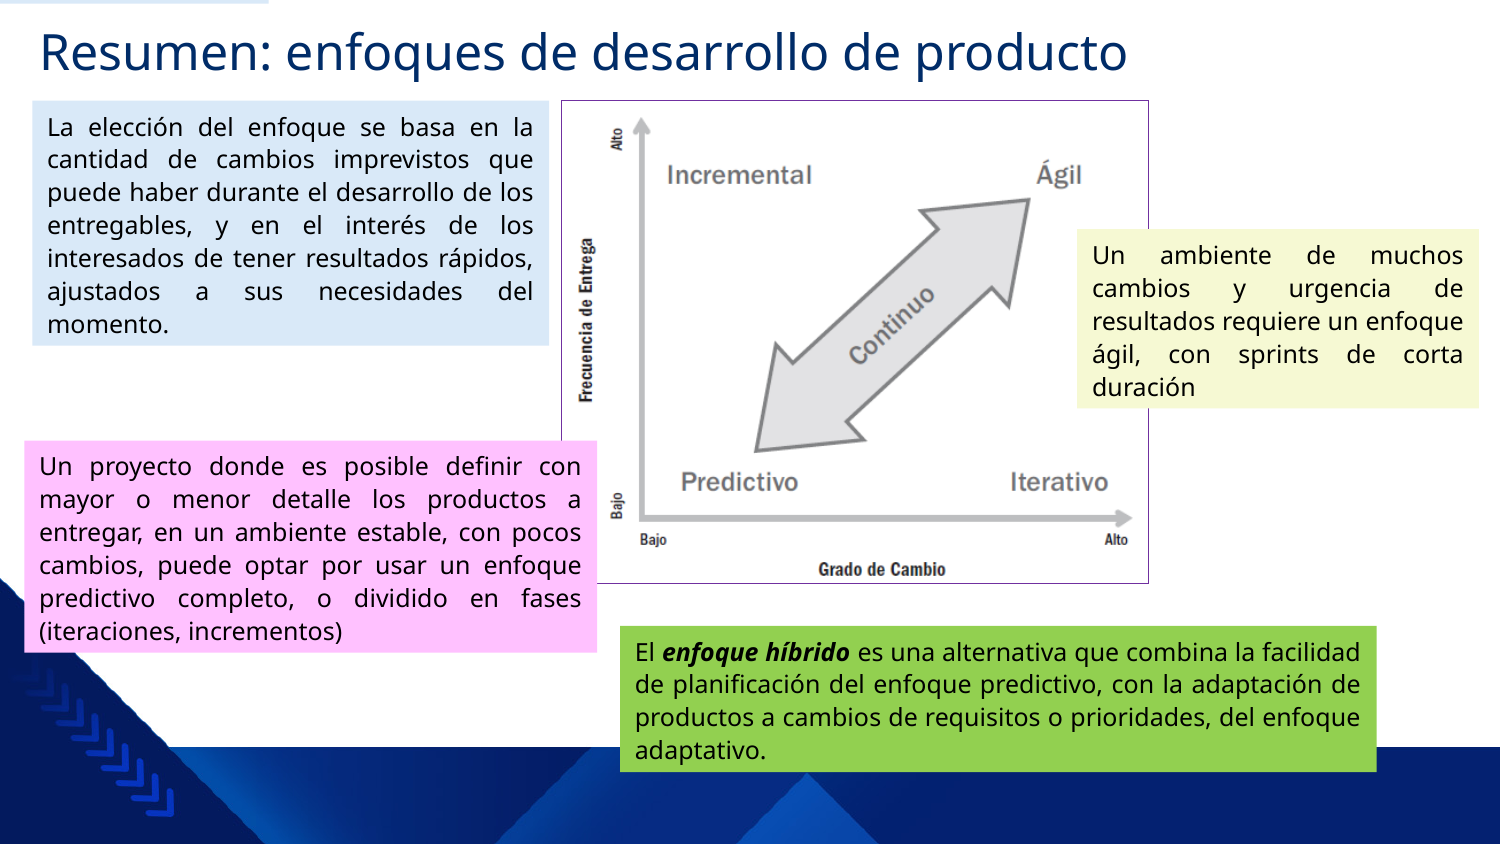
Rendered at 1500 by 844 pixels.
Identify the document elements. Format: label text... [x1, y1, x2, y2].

picture [0, 0, 1500, 844]
text_box Un ambiente de muchos cambios y urgencia de resultados requiere un enfoque ágil, con sprints de corta duración [1152, 229, 1479, 409]
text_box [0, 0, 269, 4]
title Resumen: enfoques de desarrollo de producto [24, 0, 1252, 101]
text_box La elección del enfoque se basa en la cantidad de cambios imprevistos que puede haber durante el desarrollo de los entregables, y en el interés de los interesados de tener resultados rápidos, ajustados a sus necesidades del momento. [32, 100, 550, 346]
text_box Un proyecto donde es posible definir con mayor o menor detalle los productos a entregar, en un ambiente estable, con pocos cambios, puede optar por usar un enfoque predictivo completo, o dividido en fases (iteraciones, incrementos) [24, 440, 598, 653]
text_box El enfoque híbrido es una alternativa que combina la facilidad de planificación del enfoque predictivo, con la adaptación de productos a cambios de requisitos o prioridades, del enfoque adaptativo. [620, 625, 1377, 773]
